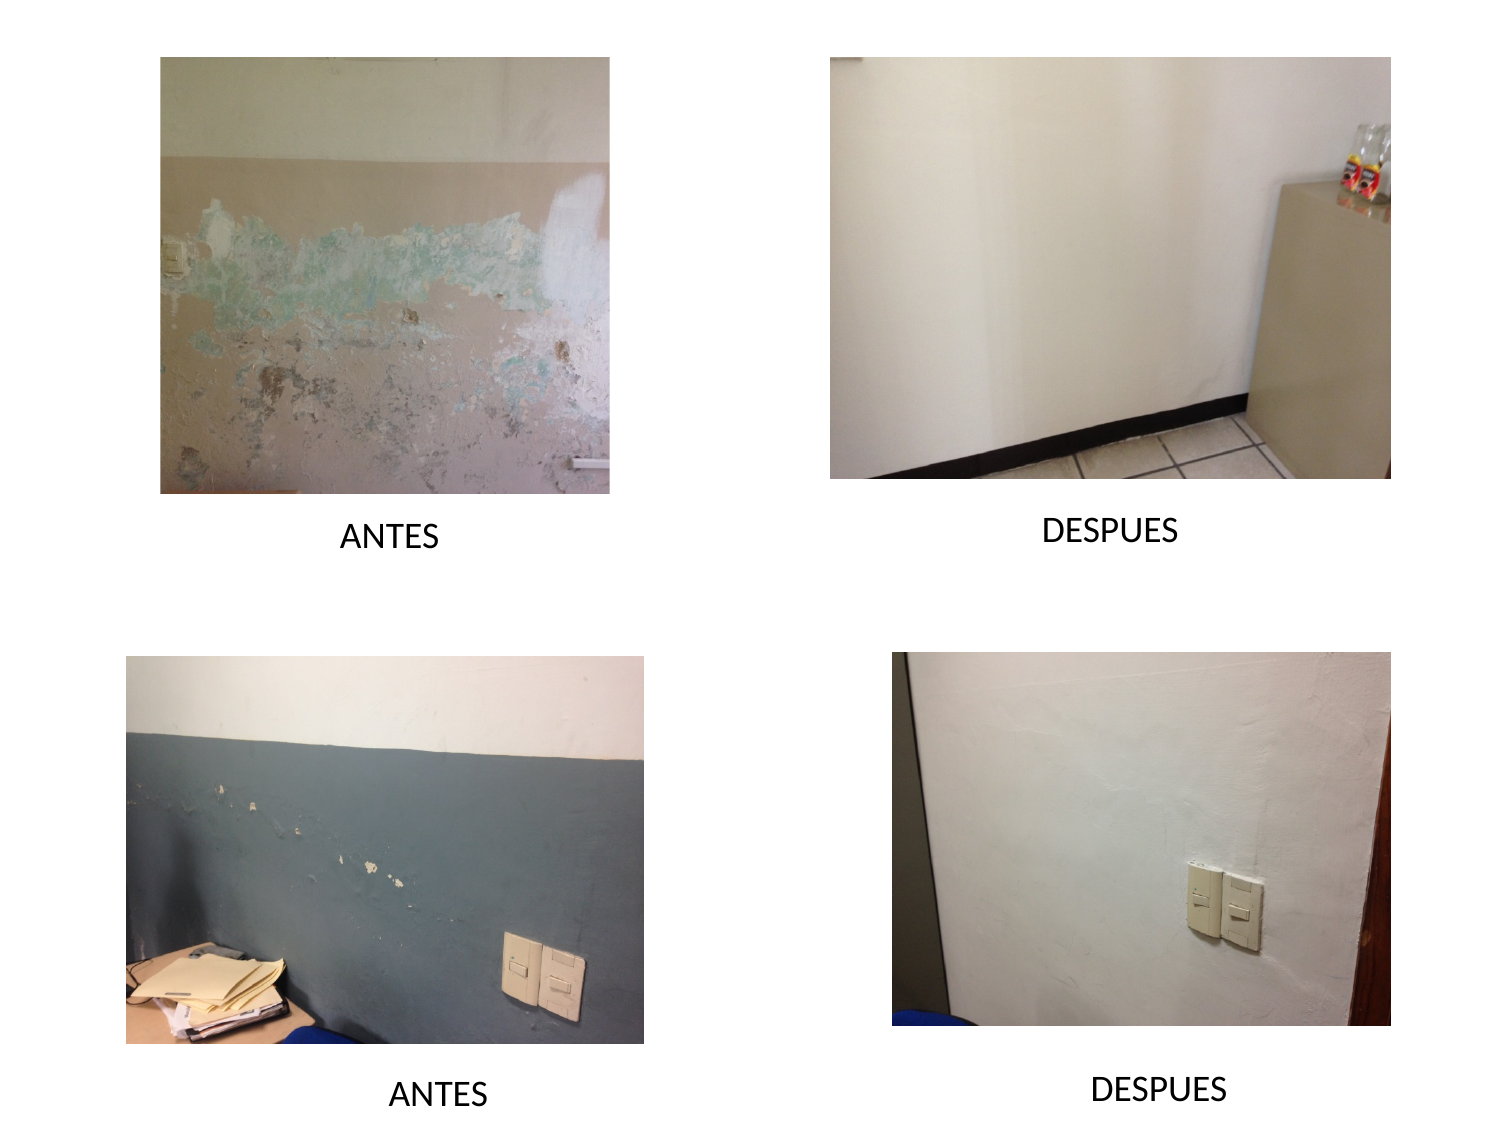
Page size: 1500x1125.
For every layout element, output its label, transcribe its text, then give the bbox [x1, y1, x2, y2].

picture [160, 57, 610, 494]
text_box DESPUES [938, 498, 1282, 558]
picture [892, 651, 1391, 1026]
text_box ANTES [267, 1061, 610, 1122]
picture [125, 655, 644, 1045]
text_box ANTES [218, 503, 561, 564]
text_box DESPUES [987, 1056, 1331, 1117]
picture [829, 57, 1391, 479]
